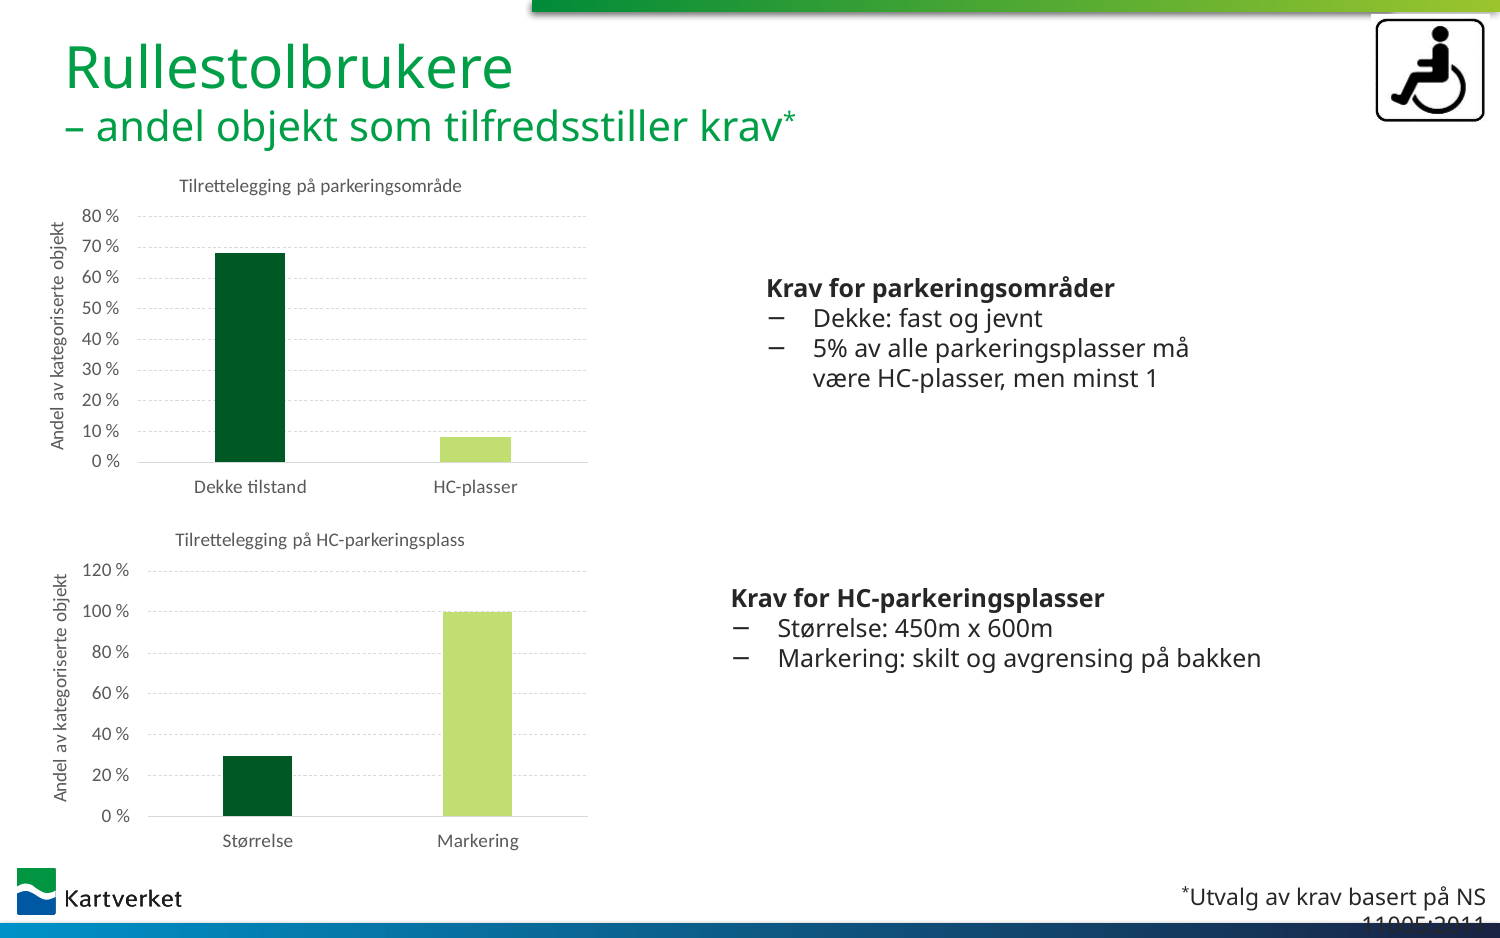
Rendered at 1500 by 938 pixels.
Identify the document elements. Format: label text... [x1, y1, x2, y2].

picture [41, 520, 599, 859]
picture [1371, 13, 1491, 127]
text_box Krav for HC-parkeringsplasser Størrelse: 450m x 600m Markering: skilt og avgrensing på bakken [715, 574, 1278, 680]
text_box *Utvalg av krav basert på NS 11005:2011 [1068, 873, 1500, 938]
picture [41, 166, 599, 505]
text_box Rullestolbrukere – andel objekt som tilfredsstiller krav* [49, 23, 1431, 158]
text_box Krav for parkeringsområder Dekke: fast og jevnt 5% av alle parkeringsplasser må være HC-plasser, men minst 1 [751, 264, 1232, 400]
